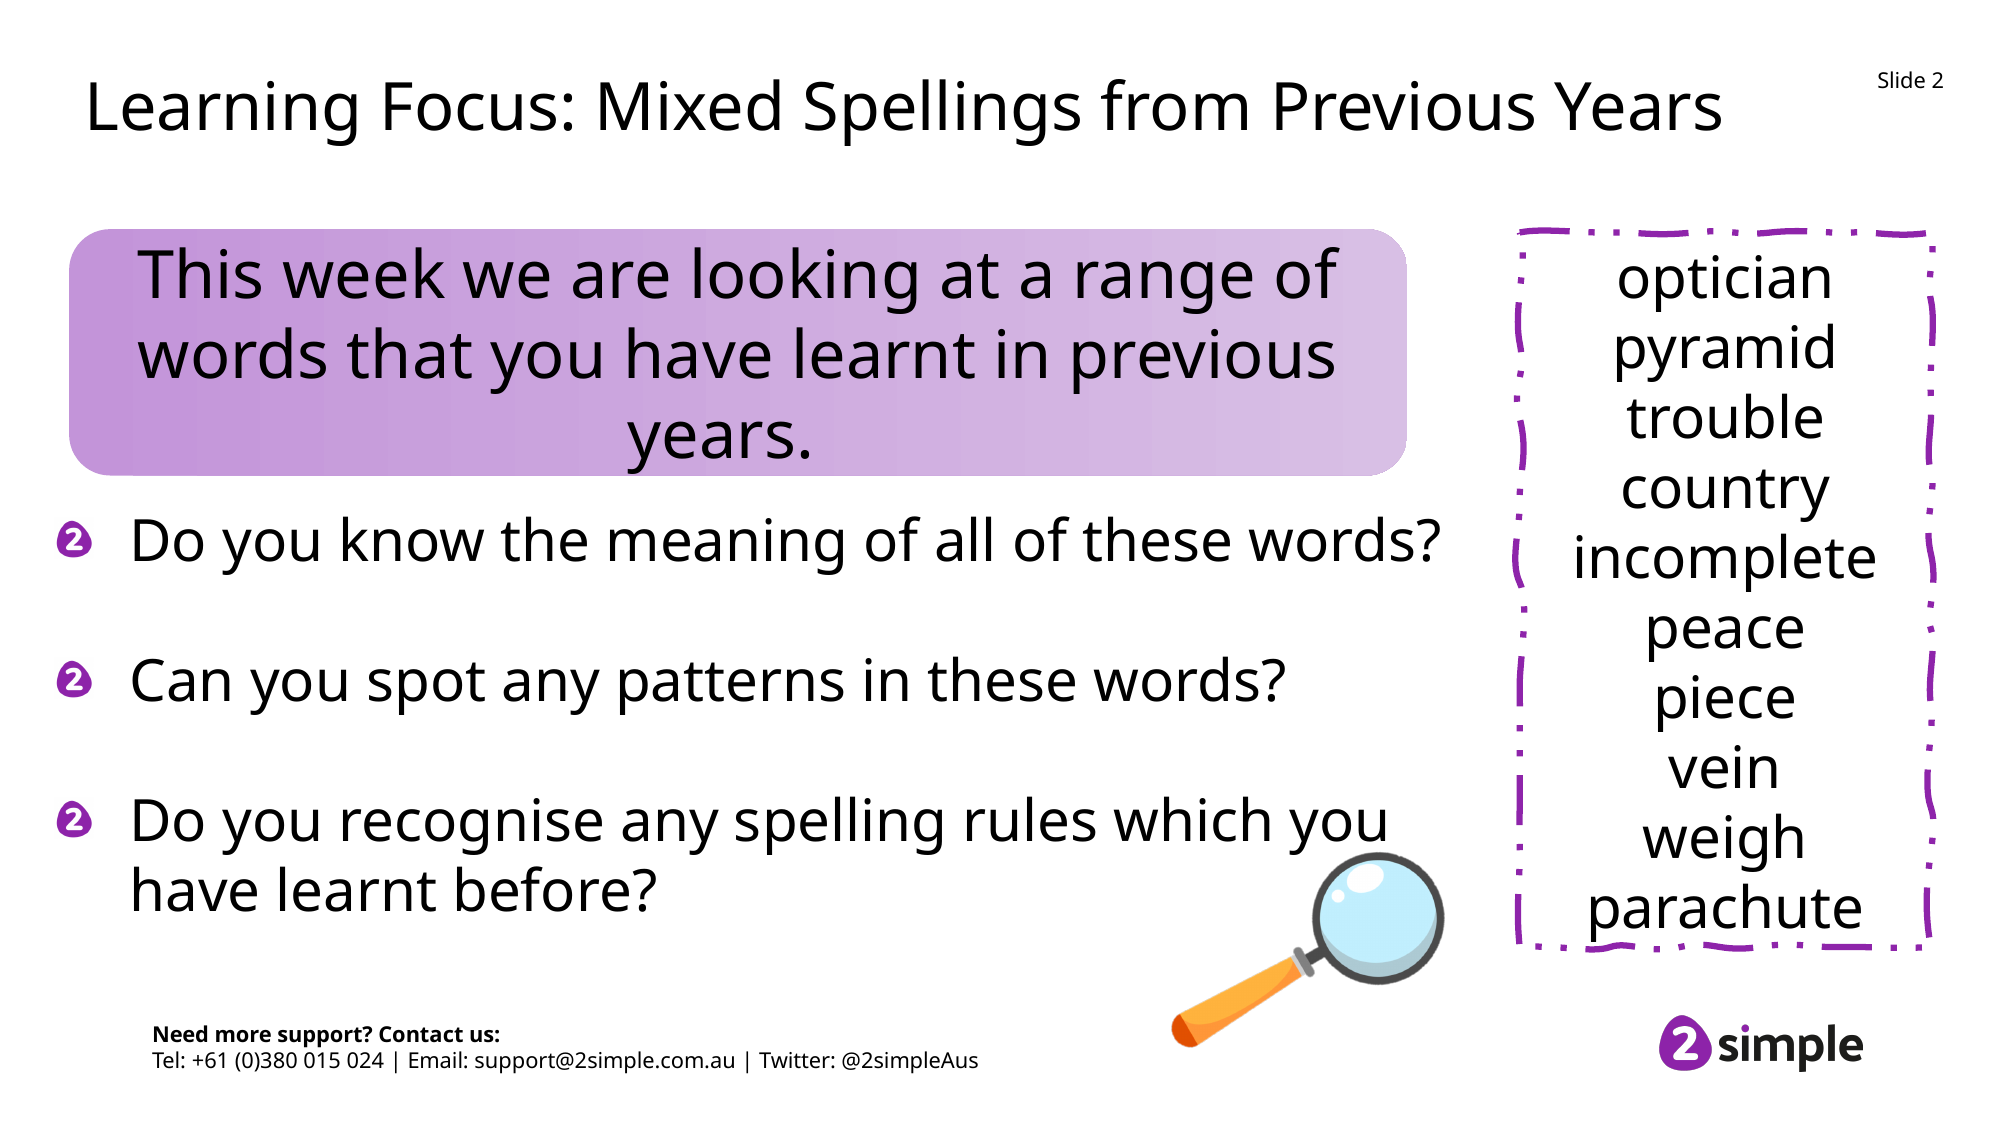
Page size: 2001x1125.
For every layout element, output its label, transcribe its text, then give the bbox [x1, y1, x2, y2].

text_box Need more support? Contact us: Tel: +61 (0)380 015 024 | Email: support@2simple.com.au | Twitter: @2simpleAus [1444, 1013, 1863, 1081]
picture [1114, 759, 1519, 1125]
text_box optician pyramid trouble country incomplete peace piece vein weigh parachute [1515, 230, 1934, 950]
text_box Slide 2 [1862, 59, 1976, 101]
picture [54, 657, 94, 699]
picture [54, 517, 94, 559]
text_box Need more support? Contact us: Tel: +61 (0)380 015 024 | Email: support@2simple.com.au | Twitter: @2simpleAus [137, 1013, 1183, 1081]
text_box This week we are looking at a range of words that you have learnt in previous years. [68, 228, 1409, 477]
picture [1659, 1015, 1863, 1073]
text_box Do you know the meaning of all of these words? Can you spot any patterns in these words? Do you recognise any spelling rules which you have learnt before? [39, 495, 1464, 931]
title Learning Focus: Mixed Spellings from Previous Years [69, 43, 1863, 174]
picture [54, 797, 94, 839]
